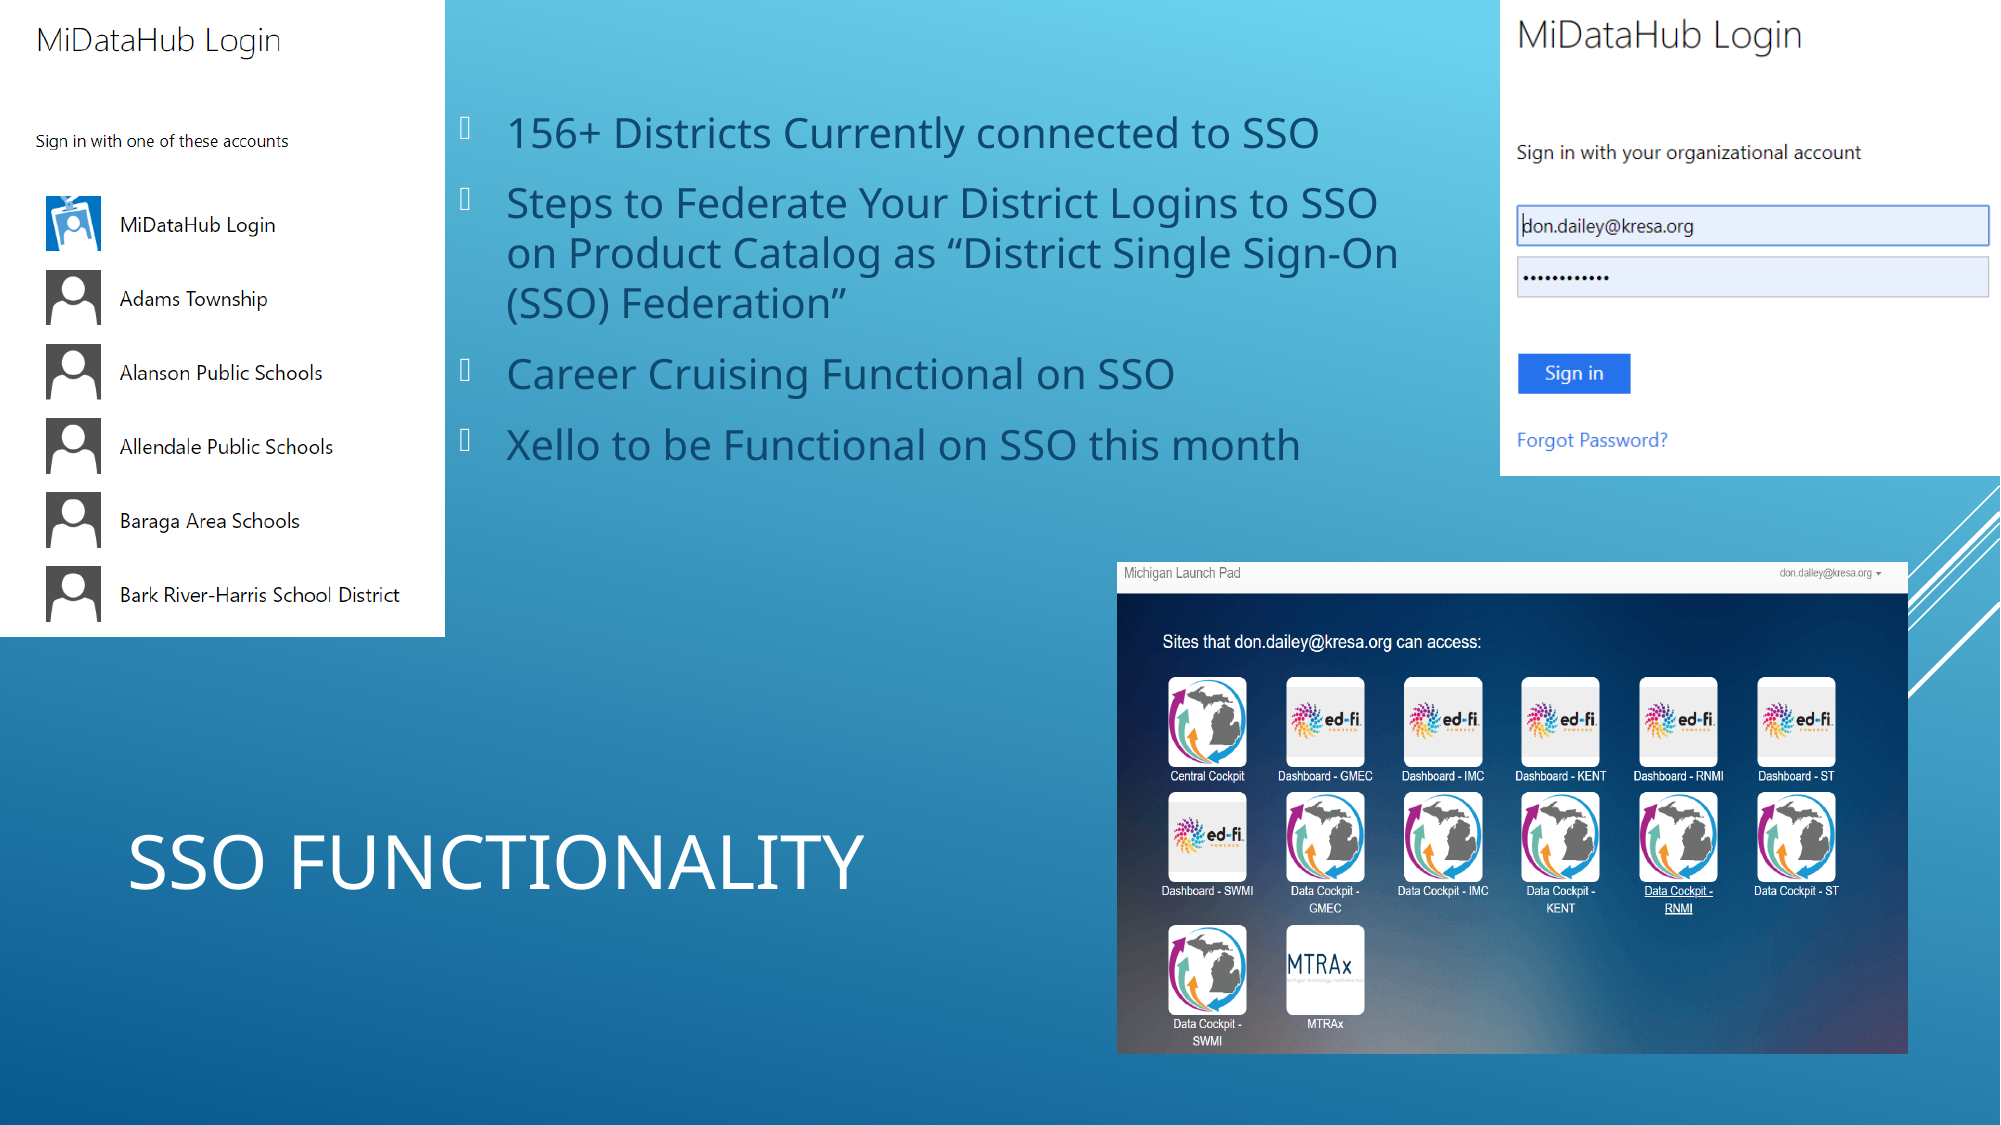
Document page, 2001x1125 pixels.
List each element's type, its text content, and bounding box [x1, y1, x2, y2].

title SSO Functionality [112, 736, 1116, 984]
picture [0, 0, 445, 637]
list 156+ Districts Currently connected to SSO Steps to Federate Your District Logins to SSO on Product Catalog as “District Single Sign-On (SSO) Federation” Career Cruising Functional on SSO Xello to be Functional on SSO this month [445, 26, 1450, 620]
picture [1499, 0, 2000, 477]
picture [1116, 562, 1908, 1054]
